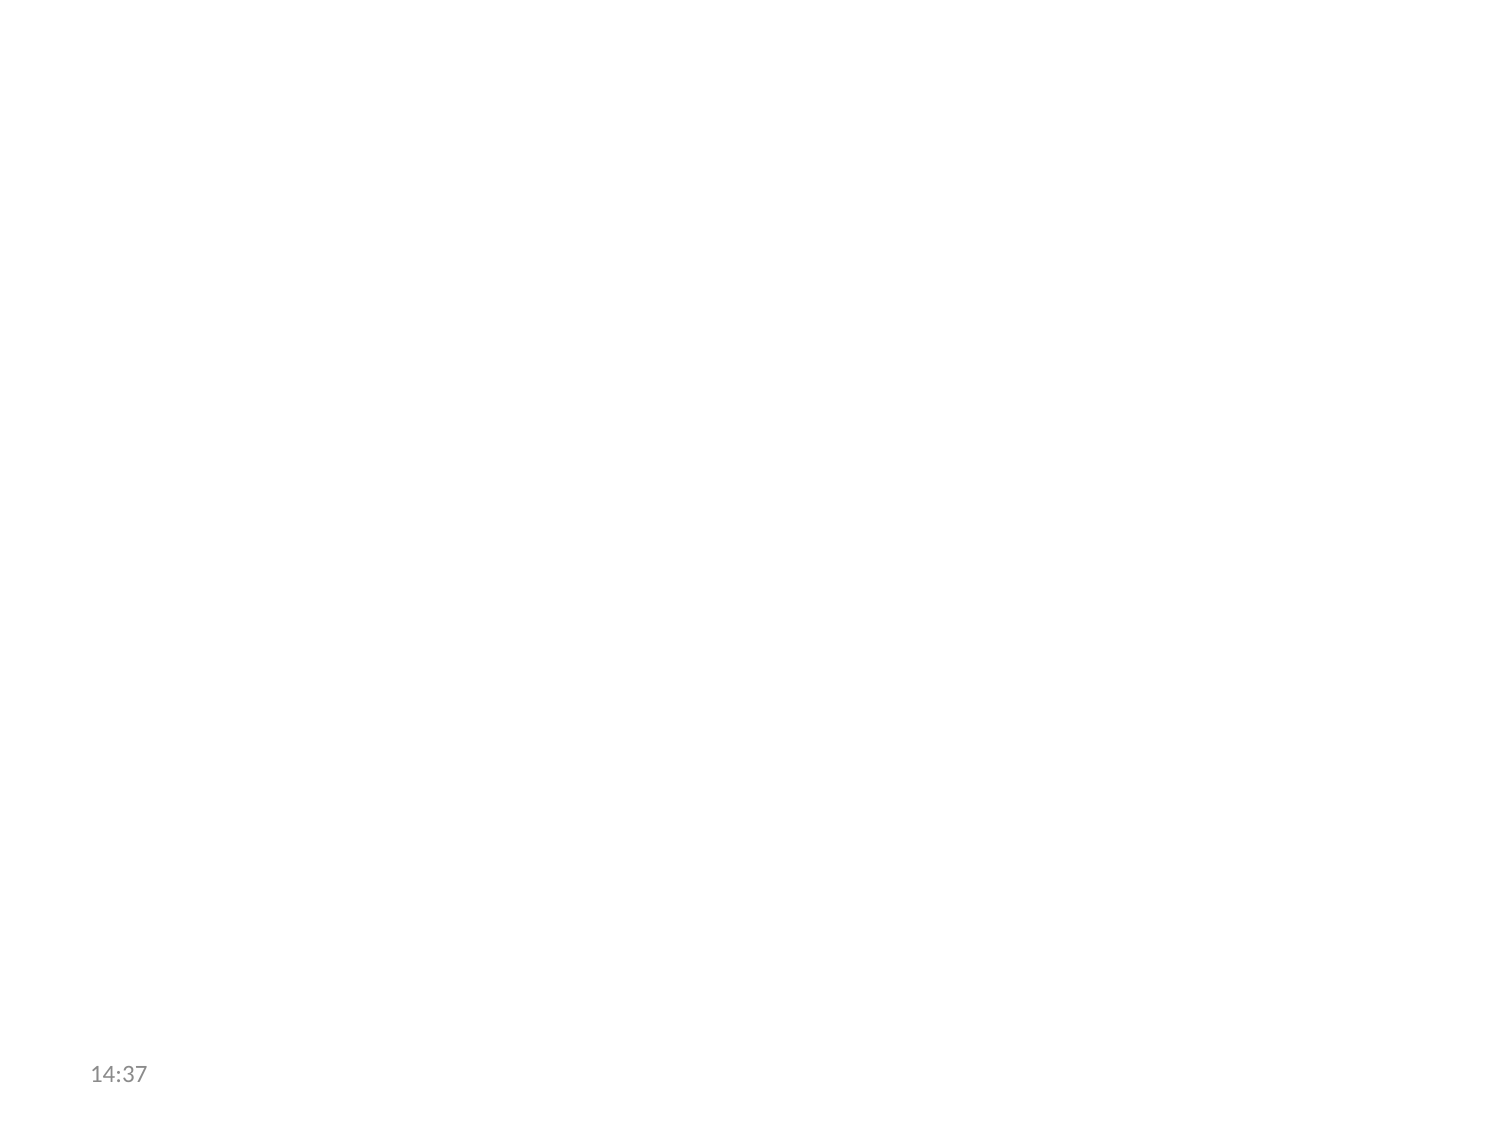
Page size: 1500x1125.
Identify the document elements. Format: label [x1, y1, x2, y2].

slide_number [75, 1042, 425, 1103]
